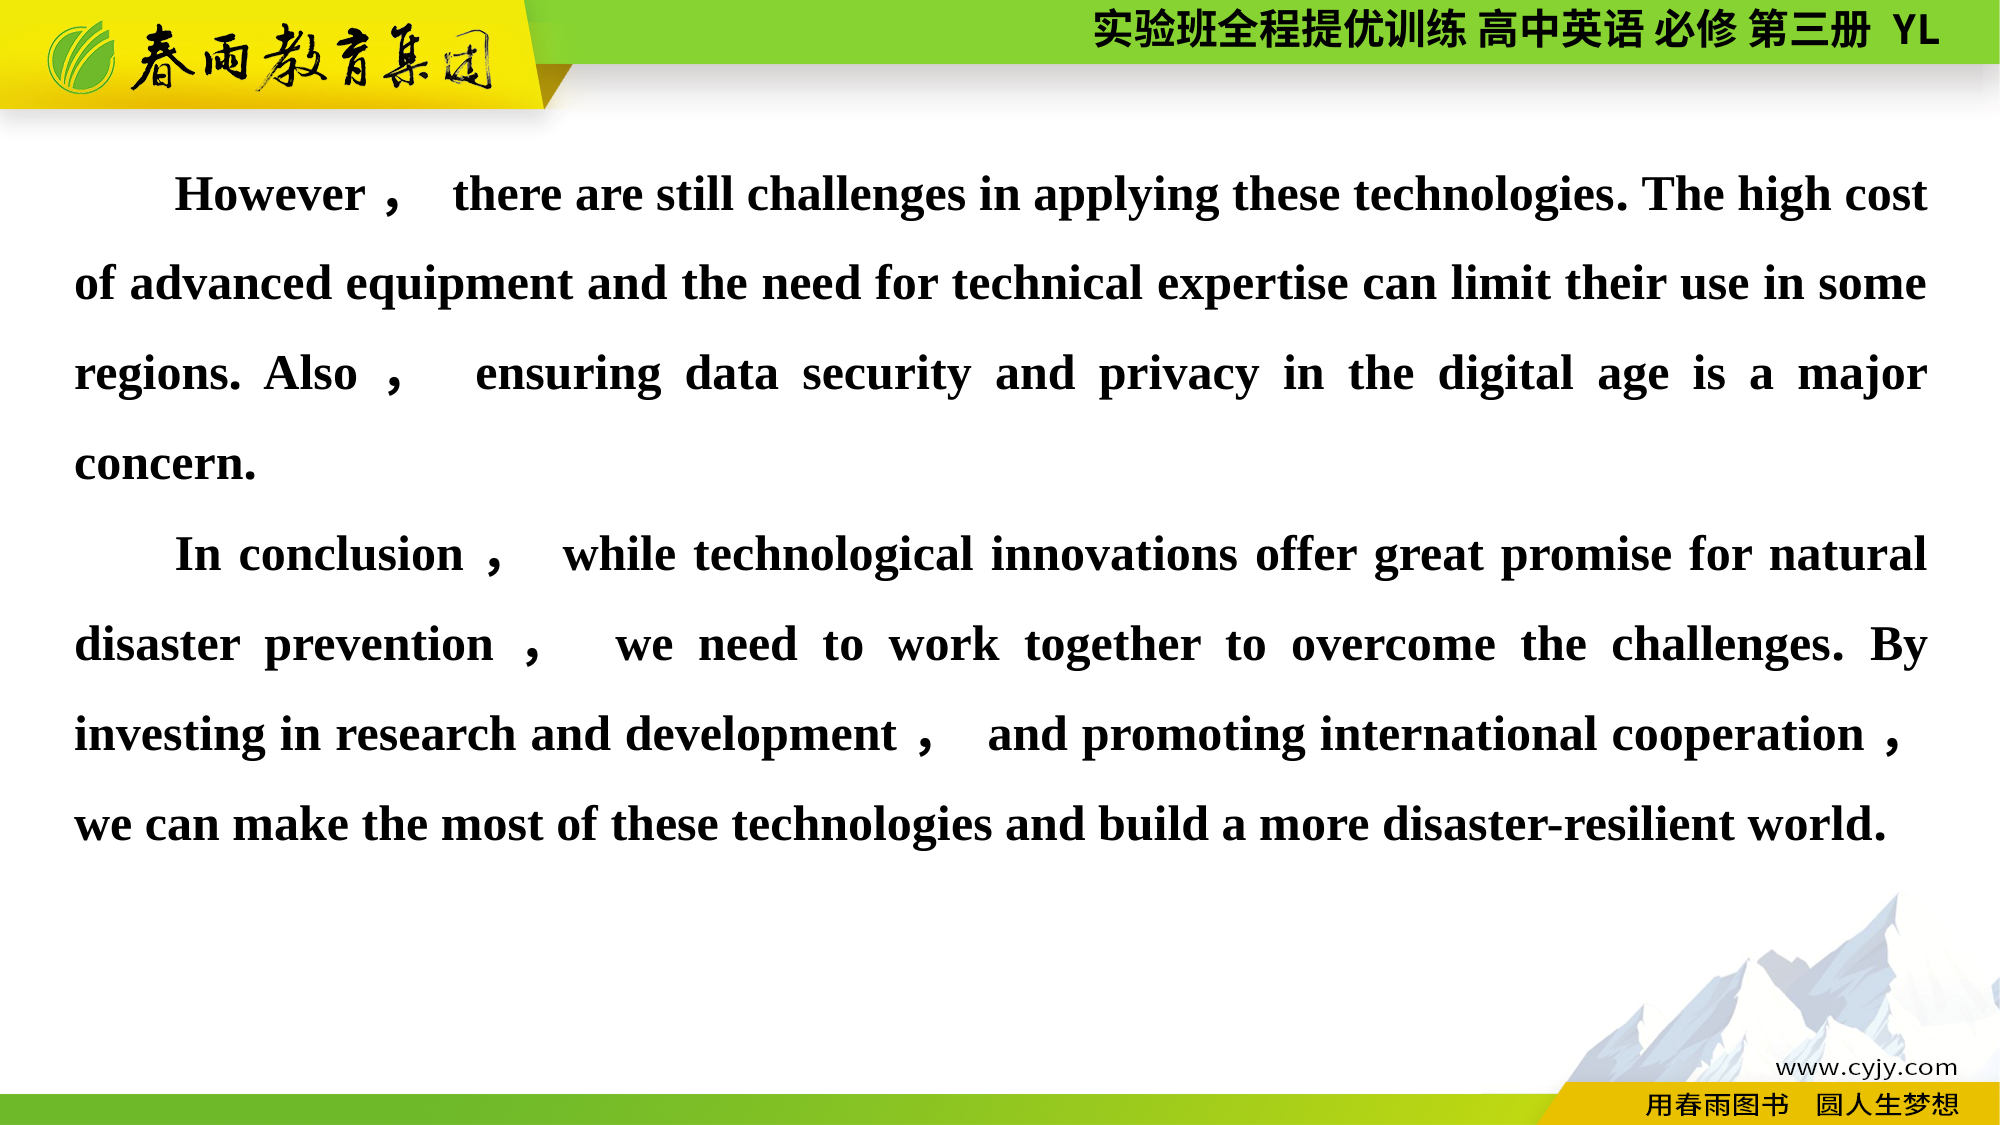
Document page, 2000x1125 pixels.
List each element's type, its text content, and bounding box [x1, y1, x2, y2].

list However， there are still challenges in applying these technologies. The high cost of advanced equipment and the need for technical expertise can limit their use in some regions. Also， ensuring data security and privacy in the digital age is a major concern. In conclusion， while technological innovations offer great promise for natural disaster prevention， we need to work together to overcome the challenges. By investing in research and development， and promoting international cooperation， we can make the most of these technologies and build a more disaster-resilient world. [59, 122, 1944, 854]
picture [0, 0, 2000, 1125]
